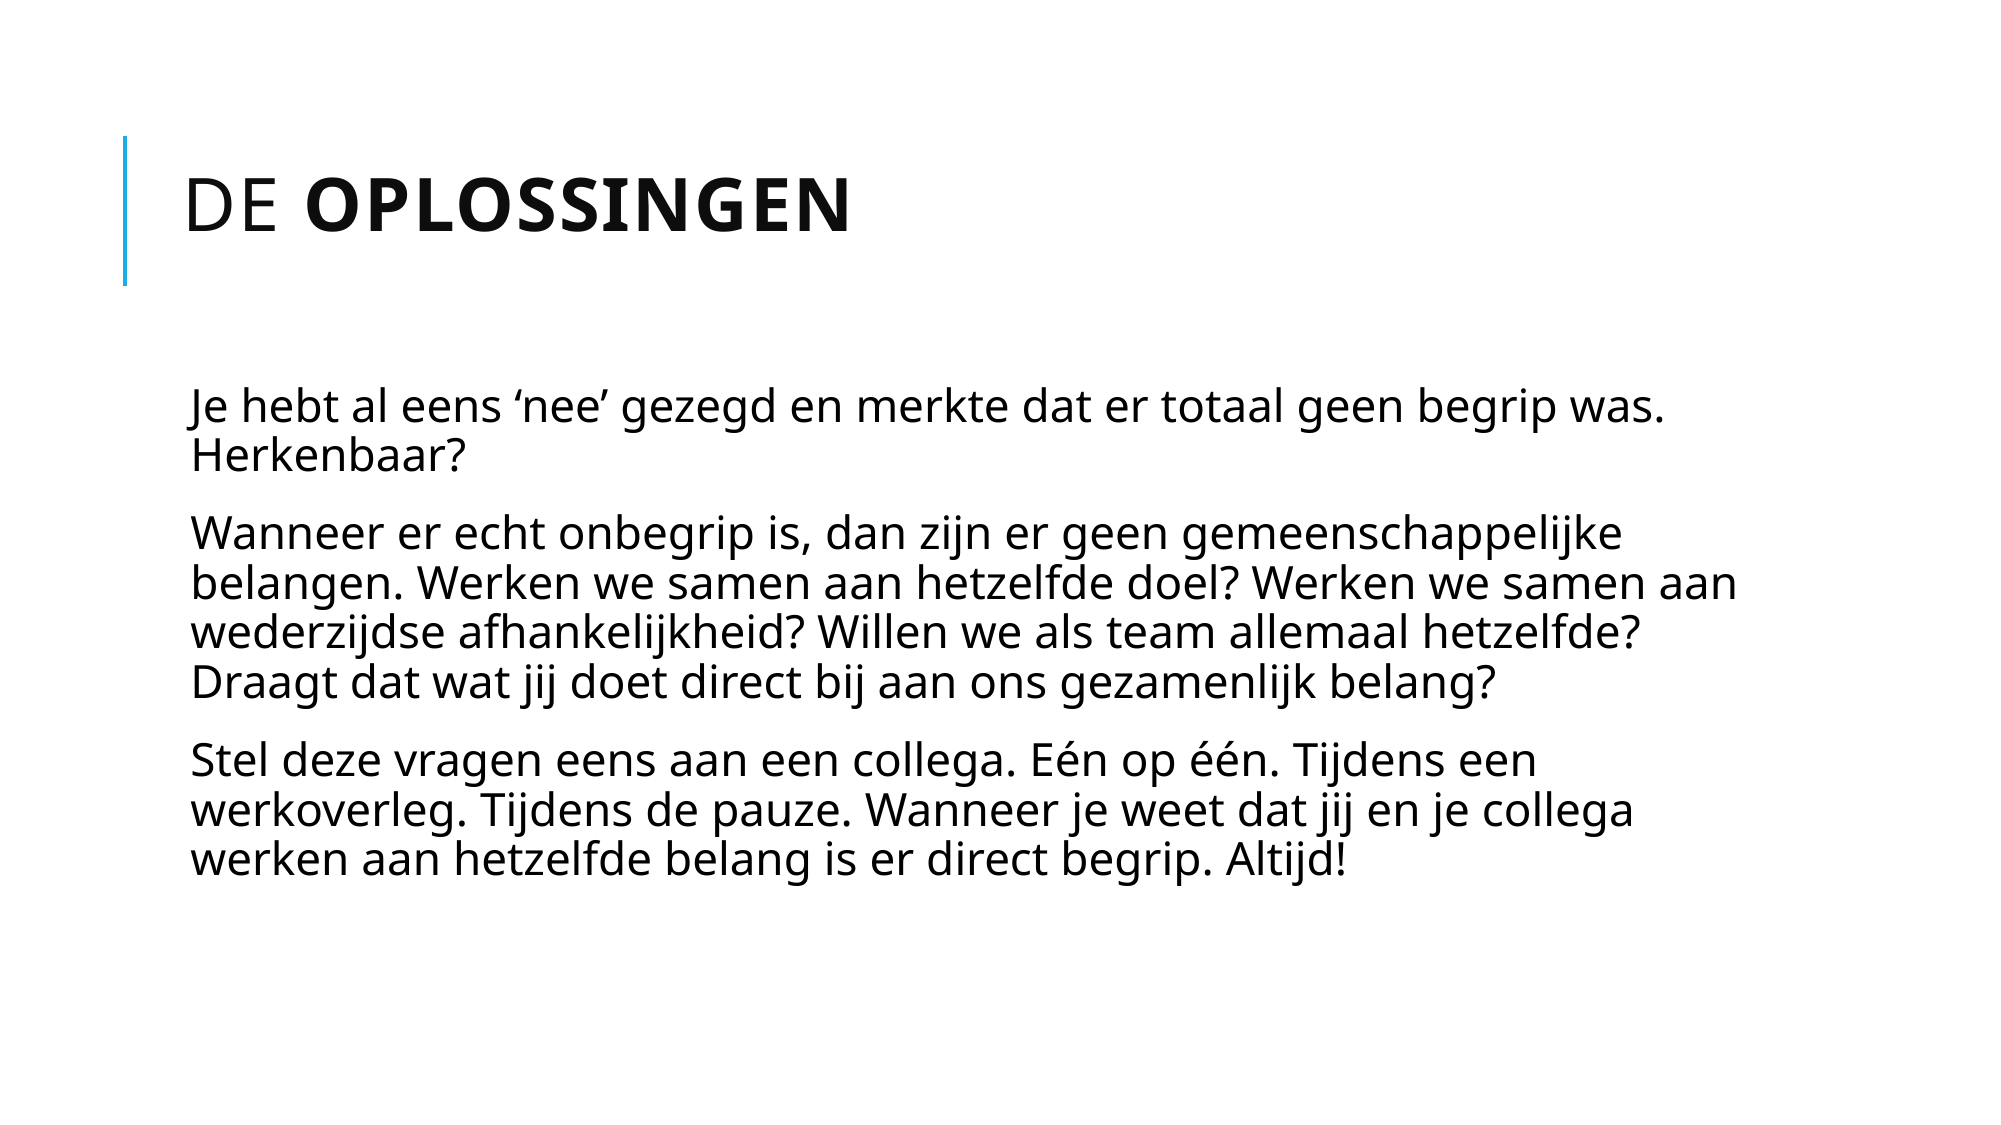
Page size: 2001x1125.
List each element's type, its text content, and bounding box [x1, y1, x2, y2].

title de Oplossingen [168, 96, 1763, 342]
list Je hebt al eens ‘nee’ gezegd en merkte dat er totaal geen begrip was. Herkenbaar? Wanneer er echt onbegrip is, dan zijn er geen gemeenschappelijke belangen. Werken we samen aan hetzelfde doel? Werken we samen aan wederzijdse afhankelijkheid? Willen we als team allemaal hetzelfde? Draagt dat wat jij doet direct bij aan ons gezamenlijk belang? Stel deze vragen eens aan een collega. Eén op één. Tijdens een werkoverleg. Tijdens de pauze. Wanneer je weet dat jij en je collega werken aan hetzelfde belang is er direct begrip. Altijd! [168, 375, 1763, 1035]
